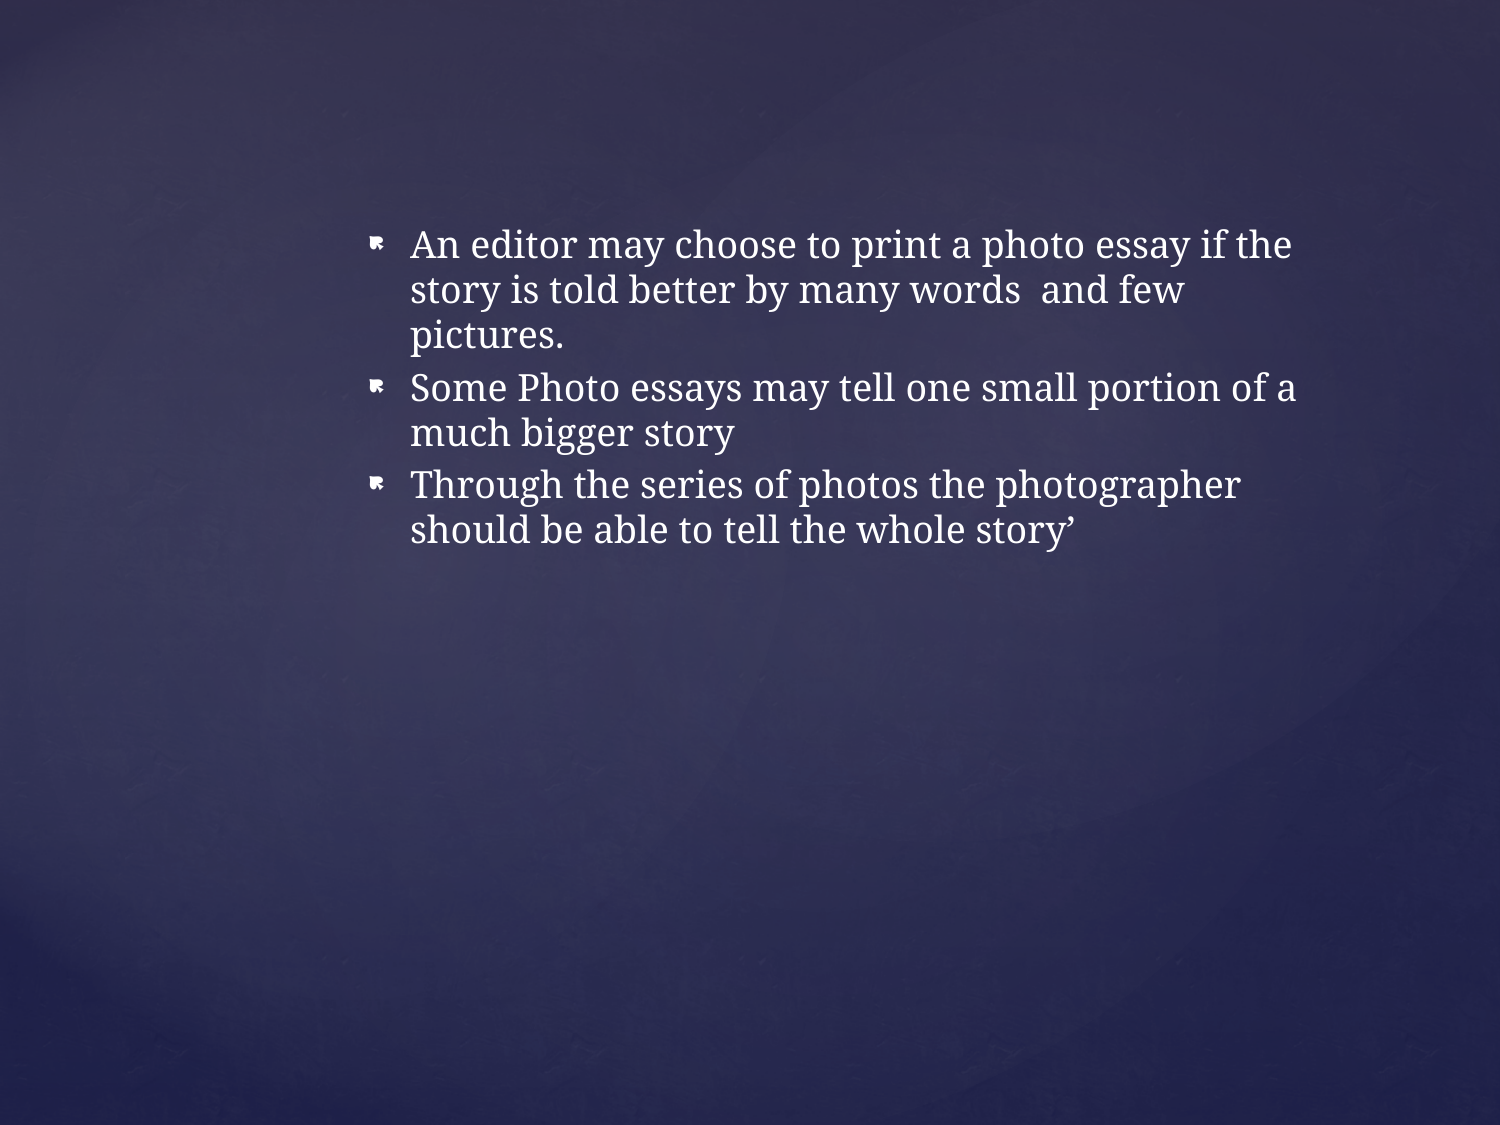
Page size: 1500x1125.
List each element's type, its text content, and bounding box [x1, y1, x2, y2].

list An editor may choose to print a photo essay if the story is told better by many words and few pictures. Some Photo essays may tell one small portion of a much bigger story Through the series of photos the photographer should be able to tell the whole story’ [350, 112, 1350, 713]
